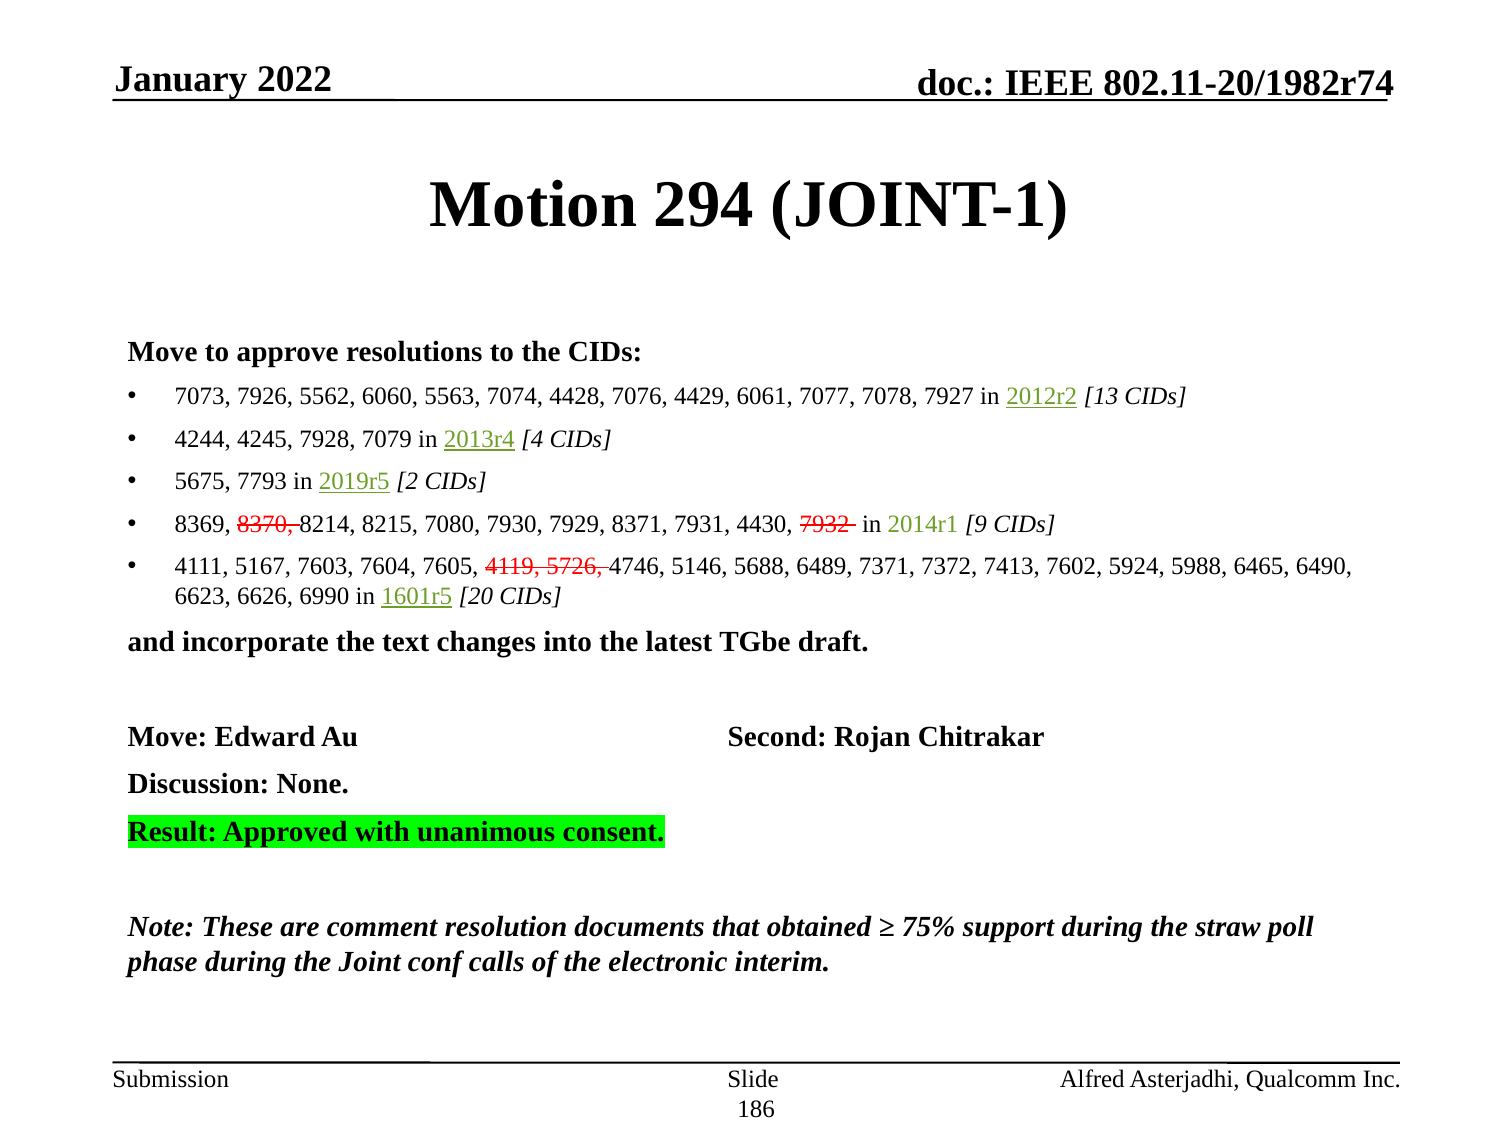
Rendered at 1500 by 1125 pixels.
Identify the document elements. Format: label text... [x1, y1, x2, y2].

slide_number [114, 54, 423, 100]
footer Alfred Asterjadhi, Qualcomm Inc. [878, 1061, 1402, 1093]
list Move to approve resolutions to the CIDs: 7073, 7926, 5562, 6060, 5563, 7074, 4428, 7076, 4429, 6061, 7077, 7078, 7927 in 2012r2 [13 CIDs] 4244, 4245, 7928, 7079 in 2013r4 [4 CIDs] 5675, 7793 in 2019r5 [2 CIDs] 8369, 8370, 8214, 8215, 7080, 7930, 7929, 8371, 7931, 4430, 7932 in 2014r1 [9 CIDs] 4111, 5167, 7603, 7604, 7605, 4119, 5726, 4746, 5146, 5688, 6489, 7371, 7372, 7413, 7602, 5924, 5988, 6465, 6490, 6623, 6626, 6990 in 1601r5 [20 CIDs] and incorporate the text changes into the latest TGbe draft. Move: Edward Au Second: Rojan Chitrakar Discussion: None. Result: Approved with unanimous consent. Note: These are comment resolution documents that obtained ≥ 75% support during the straw poll phase during the Joint conf calls of the electronic interim. [112, 324, 1388, 1063]
title Motion 294 (JOINT-1) [112, 112, 1388, 288]
slide_number Slide 186 [712, 1061, 800, 1123]
